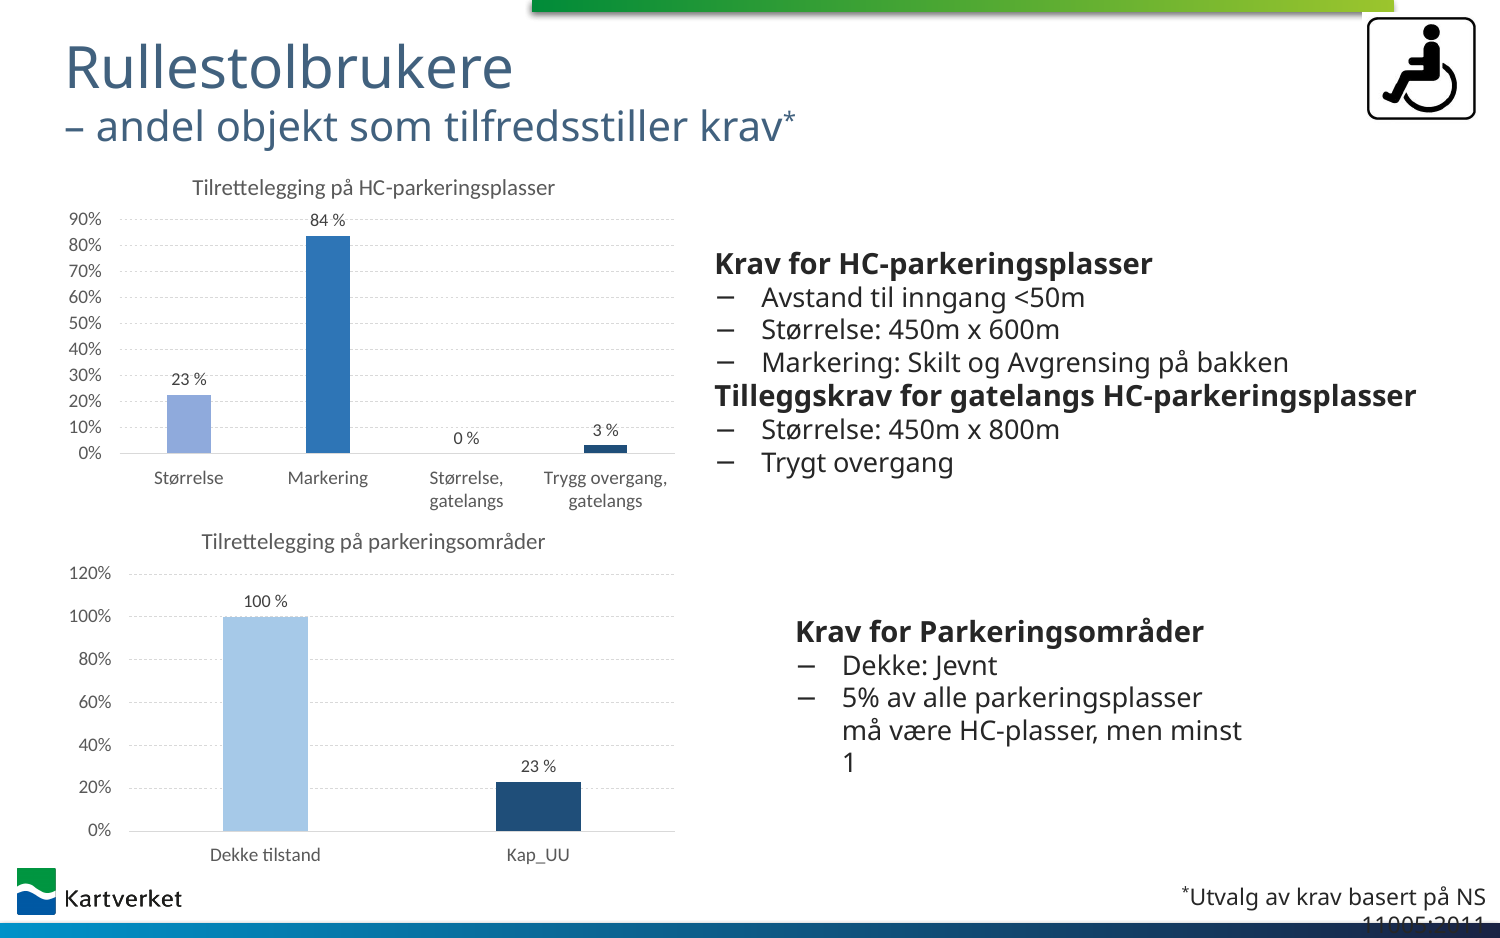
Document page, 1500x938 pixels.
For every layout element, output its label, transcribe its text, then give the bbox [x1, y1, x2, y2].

text_box Krav for Parkeringsområder Dekke: Jevnt 5% av alle parkeringsplasser må være HC-plasser, men minst 1 [780, 605, 1261, 786]
text_box Krav for HC-parkeringsplasser Avstand til inngang <50m Størrelse: 450m x 600m Markering: Skilt og Avgrensing på bakken Tilleggskrav for gatelangs HC-parkeringsplasser Størrelse: 450m x 800m Trygt overgang [699, 237, 1433, 485]
picture [62, 166, 686, 519]
picture [62, 520, 686, 874]
text_box Rullestolbrukere – andel objekt som tilfredsstiller krav* [49, 25, 1431, 158]
picture [1362, 12, 1481, 126]
text_box *Utvalg av krav basert på NS 11005:2011 [1068, 873, 1500, 938]
